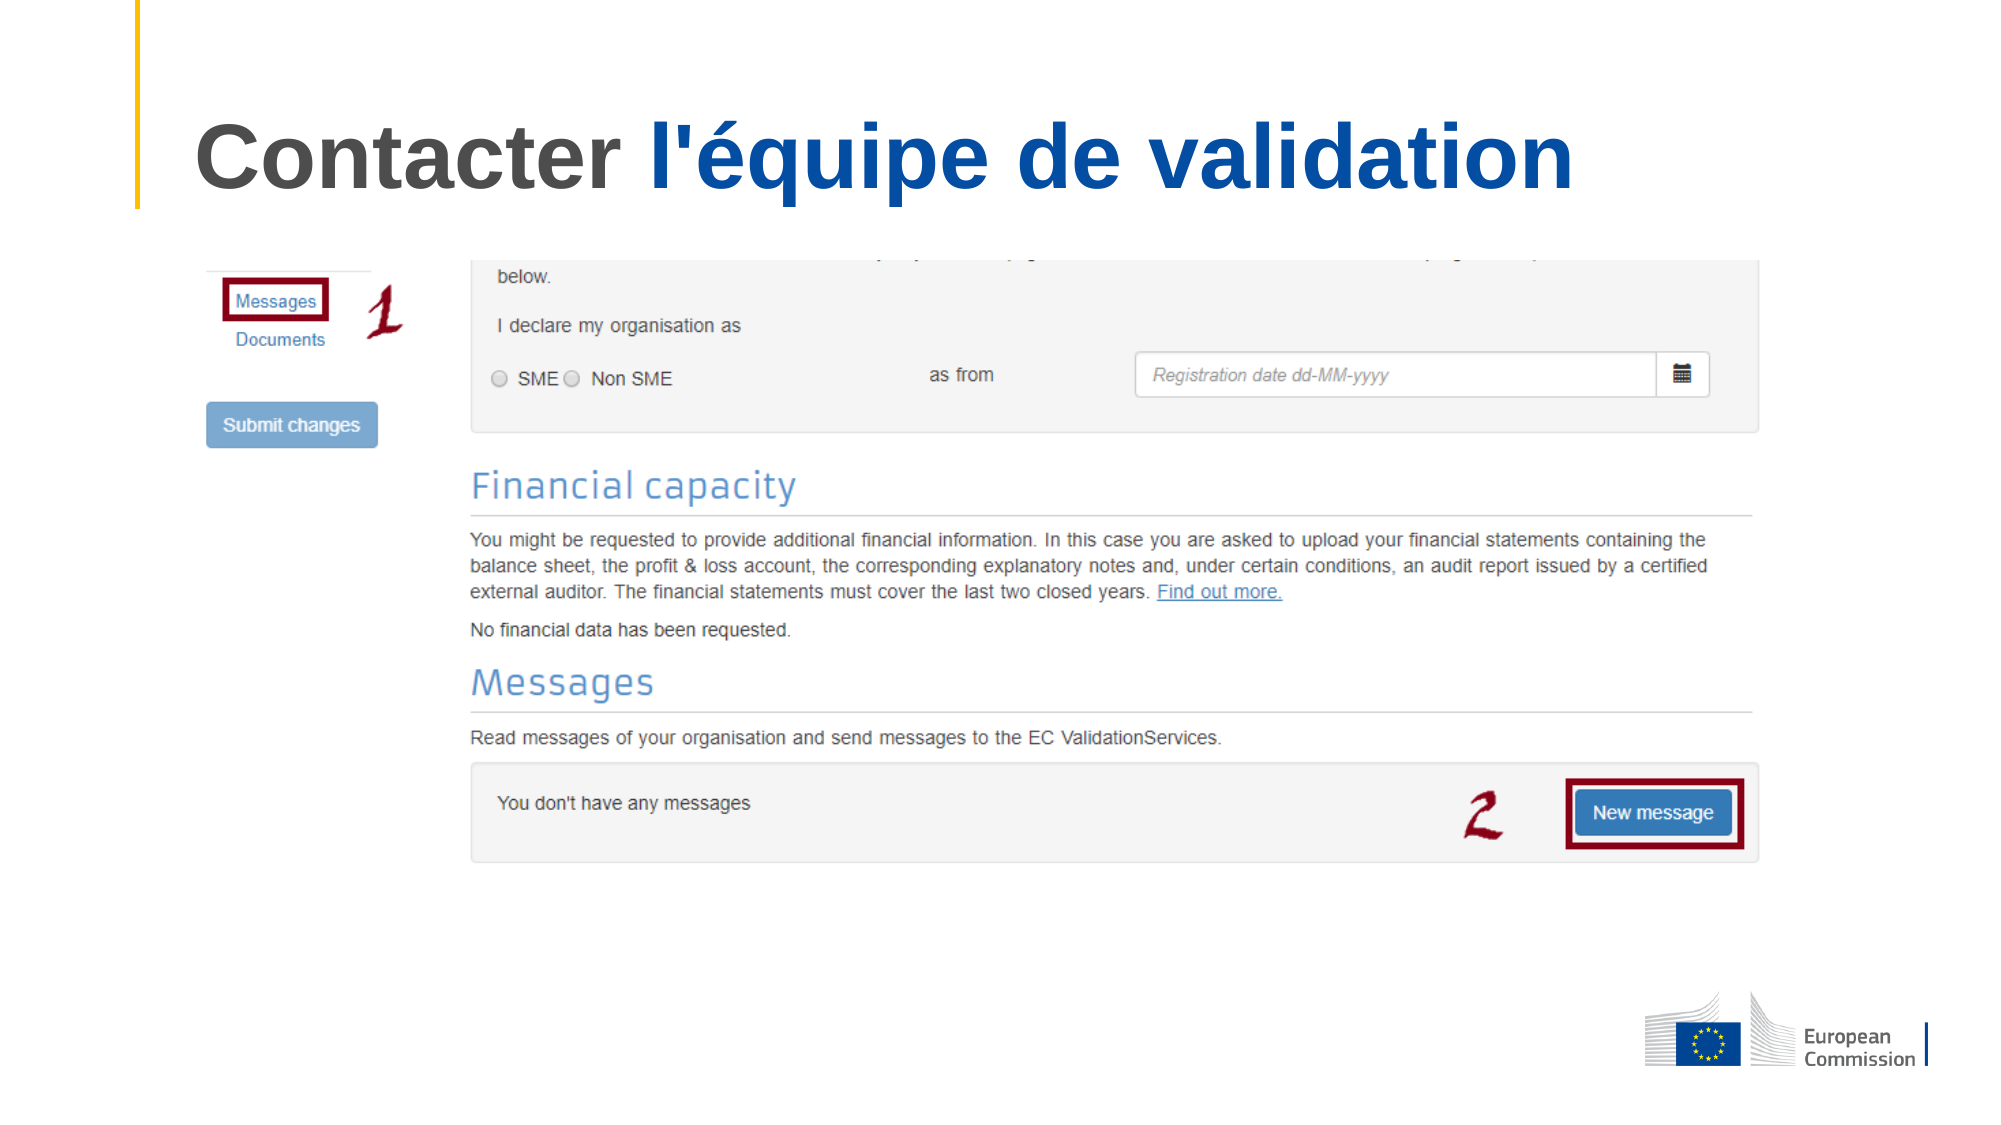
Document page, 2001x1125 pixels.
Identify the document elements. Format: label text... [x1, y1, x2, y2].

text_box Contacter l'équipe de validation [190, 92, 1969, 211]
picture [190, 260, 1769, 870]
picture [1645, 991, 1928, 1066]
